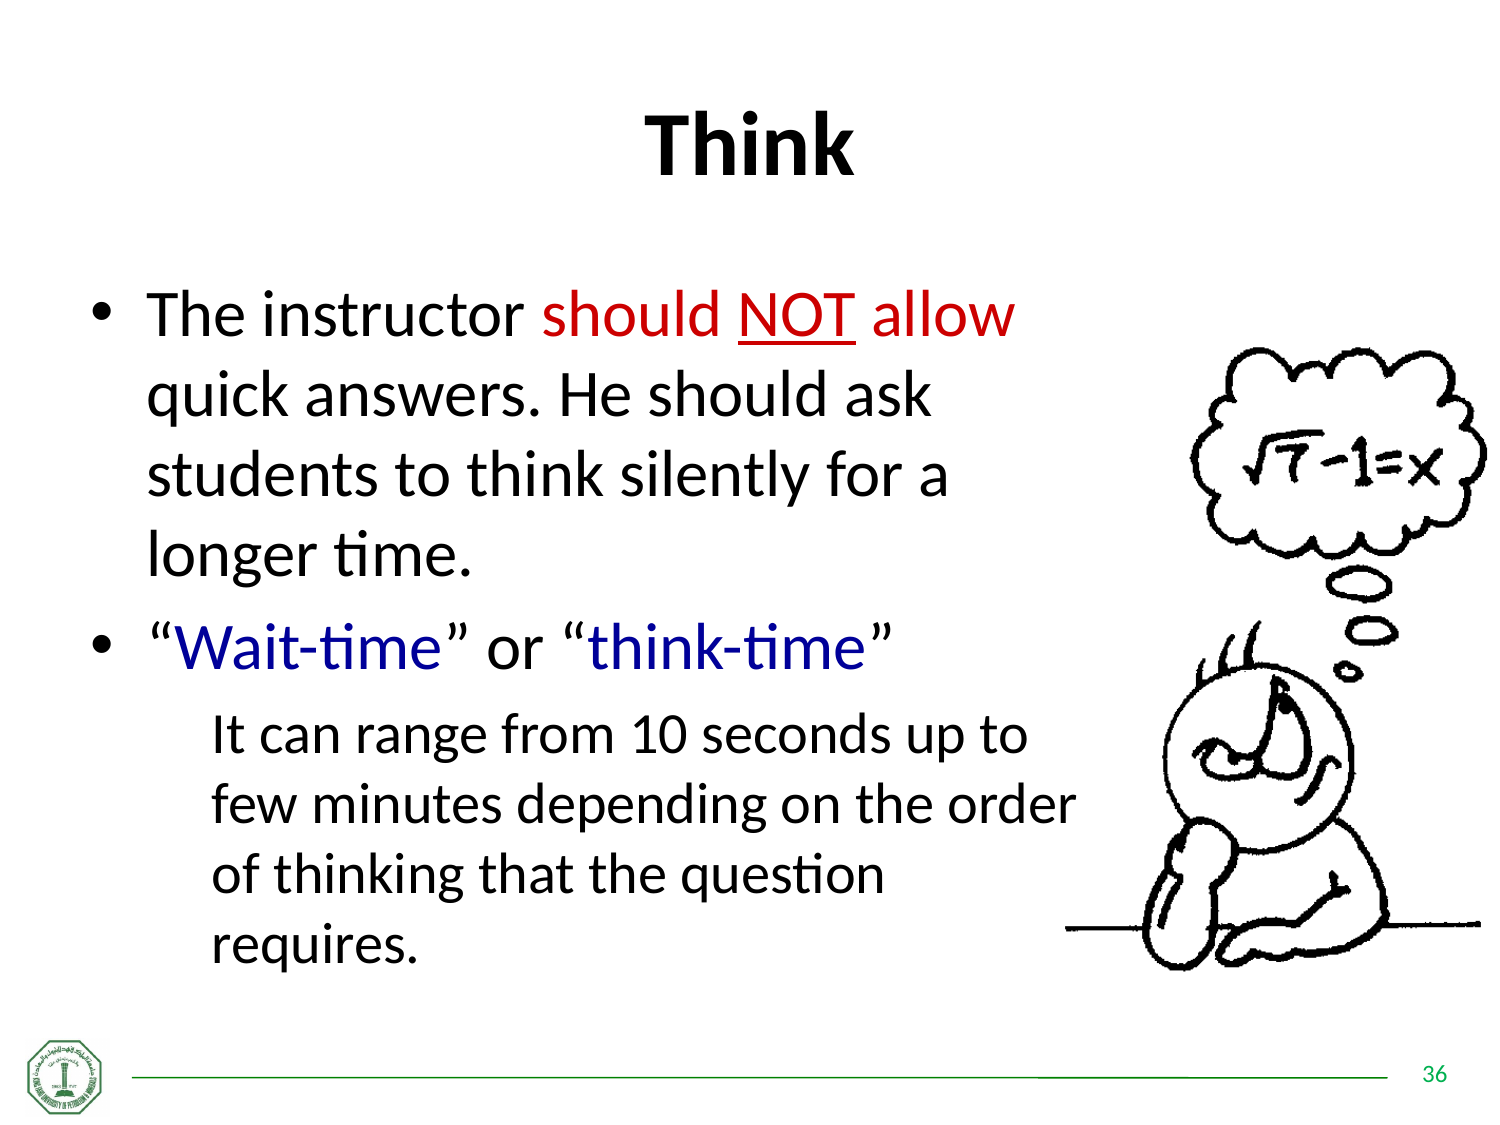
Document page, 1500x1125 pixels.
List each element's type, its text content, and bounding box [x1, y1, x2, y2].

picture [25, 1038, 110, 1117]
list The instructor should NOT allow quick answers. He should ask students to think silently for a longer time. “Wait-time” or “think-time” It can range from 10 seconds up to few minutes depending on the order of thinking that the question requires. [75, 262, 1113, 1005]
picture [1043, 322, 1488, 1001]
slide_number 36 [1387, 1042, 1463, 1103]
title Think [75, 45, 1425, 233]
